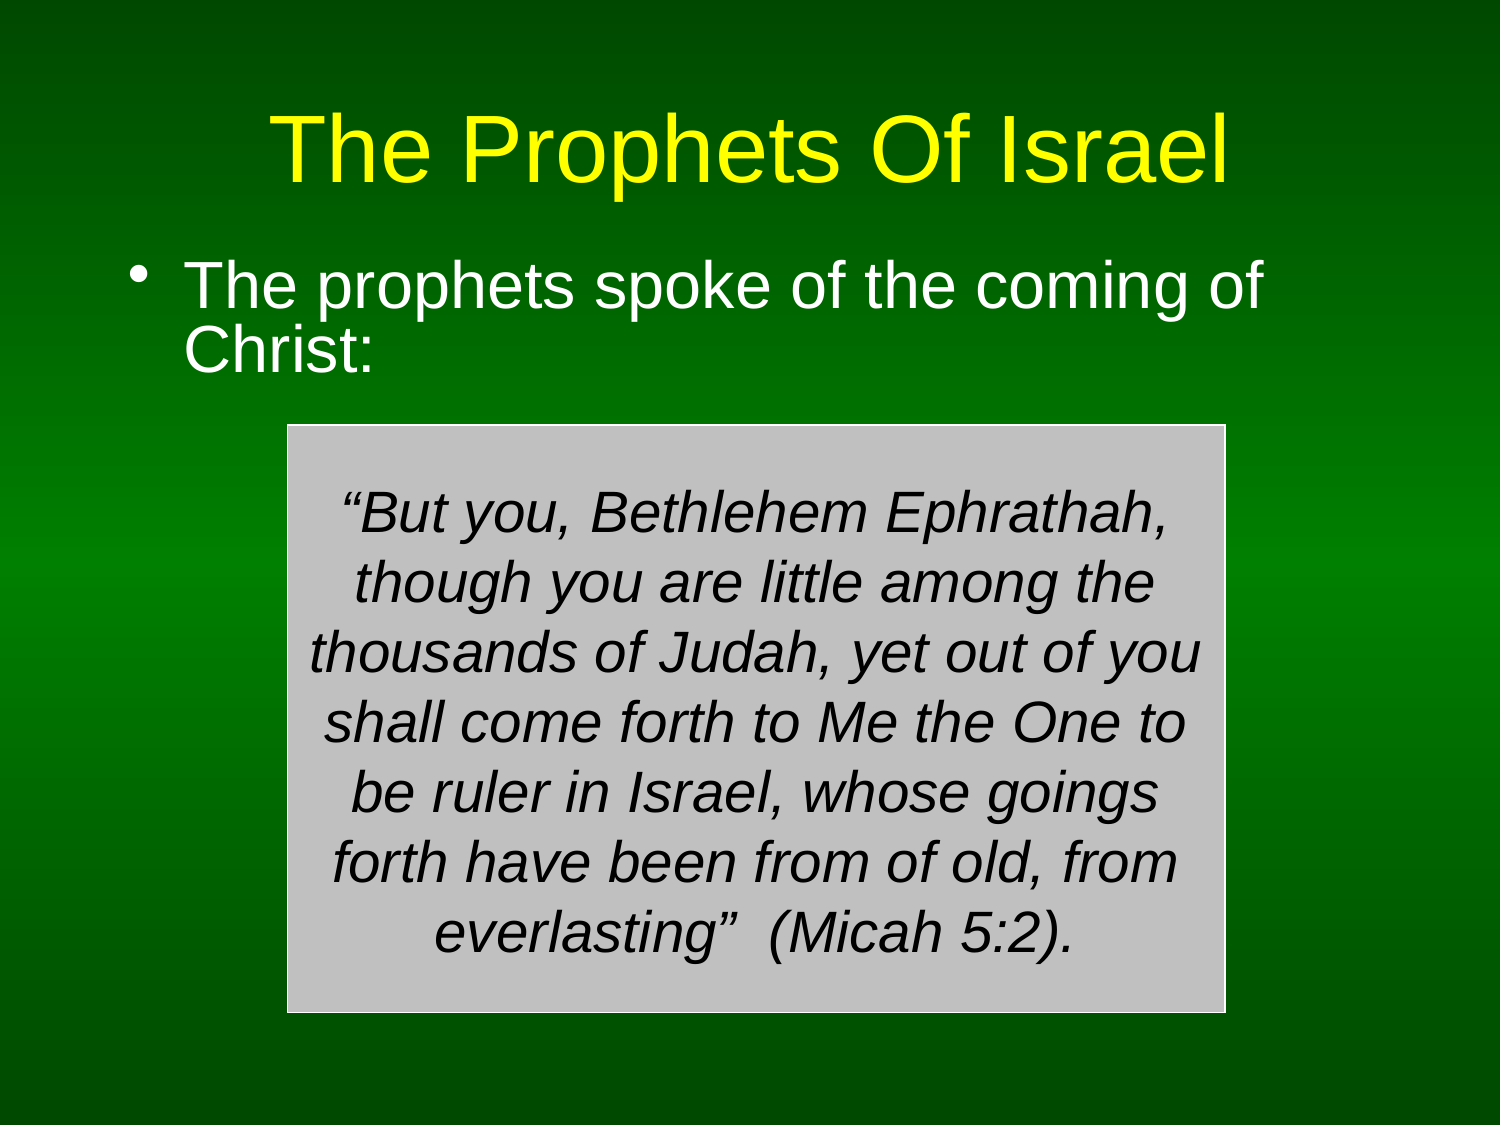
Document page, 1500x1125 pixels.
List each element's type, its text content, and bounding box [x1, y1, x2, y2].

title The Prophets Of Israel [37, 50, 1463, 238]
list The prophets spoke of the coming of Christ: [112, 249, 1438, 388]
text_box “But you, Bethlehem Ephrathah, though you are little among the thousands of Judah, yet out of you shall come forth to Me the One to be ruler in Israel, whose goings forth have been from of old, from everlasting” (Micah 5:2). [287, 424, 1225, 1013]
